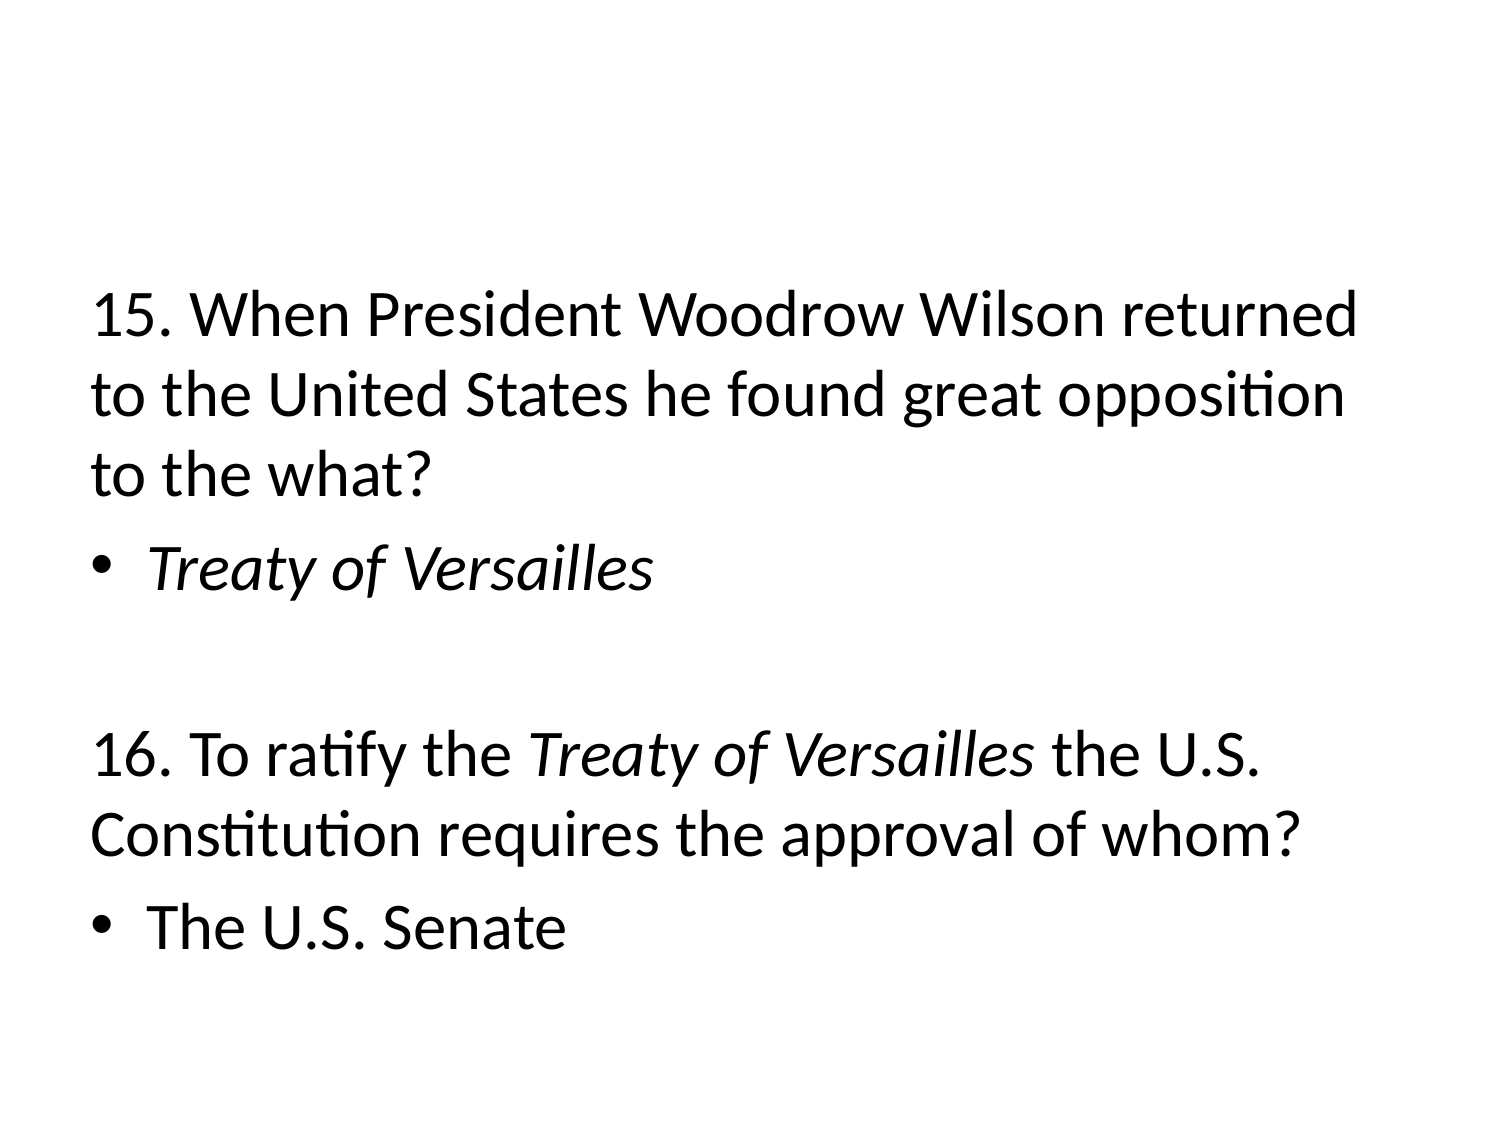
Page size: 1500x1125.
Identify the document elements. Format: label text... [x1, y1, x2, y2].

list 15. When President Woodrow Wilson returned to the United States he found great opposition to the what? Treaty of Versailles 16. To ratify the Treaty of Versailles the U.S. Constitution requires the approval of whom? The U.S. Senate [75, 262, 1425, 1005]
